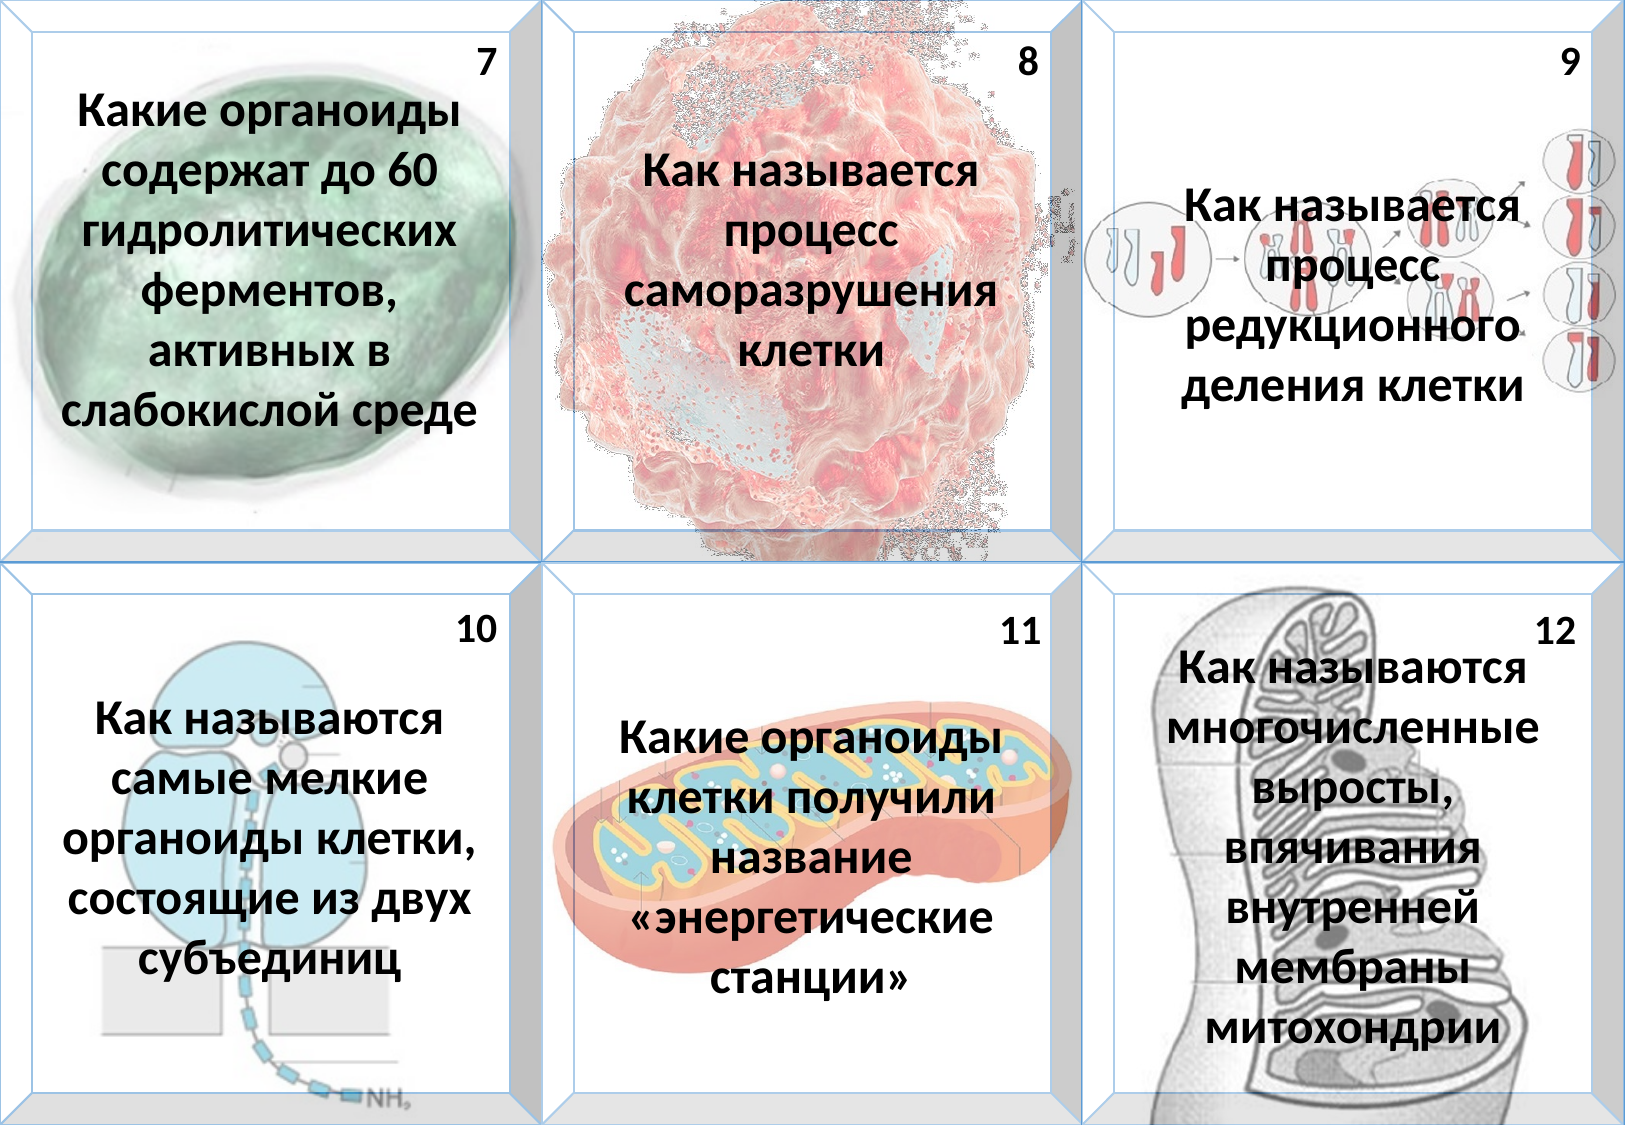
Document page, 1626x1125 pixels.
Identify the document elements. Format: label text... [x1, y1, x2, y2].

text_box 10 [439, 591, 514, 658]
text_box 8 [1001, 24, 1056, 92]
text_box 7 [460, 24, 514, 92]
text_box Как называются многочисленные выросты, впячивания внутренней мембраны митохондрии [1108, 626, 1597, 1061]
text_box Какие органоиды содержат до 60 гидролитических ферментов, активных в слабокислой среде [25, 68, 514, 444]
text_box 11 [983, 593, 1058, 661]
text_box 12 [1517, 593, 1593, 661]
text_box Как называется процесс саморазрушения клетки [567, 129, 1056, 384]
text_box [0, 0, 541, 561]
text_box Какие органоиды клетки получили название «энергетические станции» [567, 695, 1056, 1011]
text_box [541, 0, 1081, 561]
text_box [1081, 562, 1625, 1125]
text_box [1081, 0, 1625, 561]
text_box Как называется процесс редукционного деления клетки [1108, 164, 1597, 419]
text_box 9 [1543, 24, 1597, 92]
text_box Как называются самые мелкие органоиды клетки, состоящие из двух субъединиц [25, 677, 514, 993]
text_box [540, 561, 1081, 1125]
text_box [0, 562, 540, 1125]
